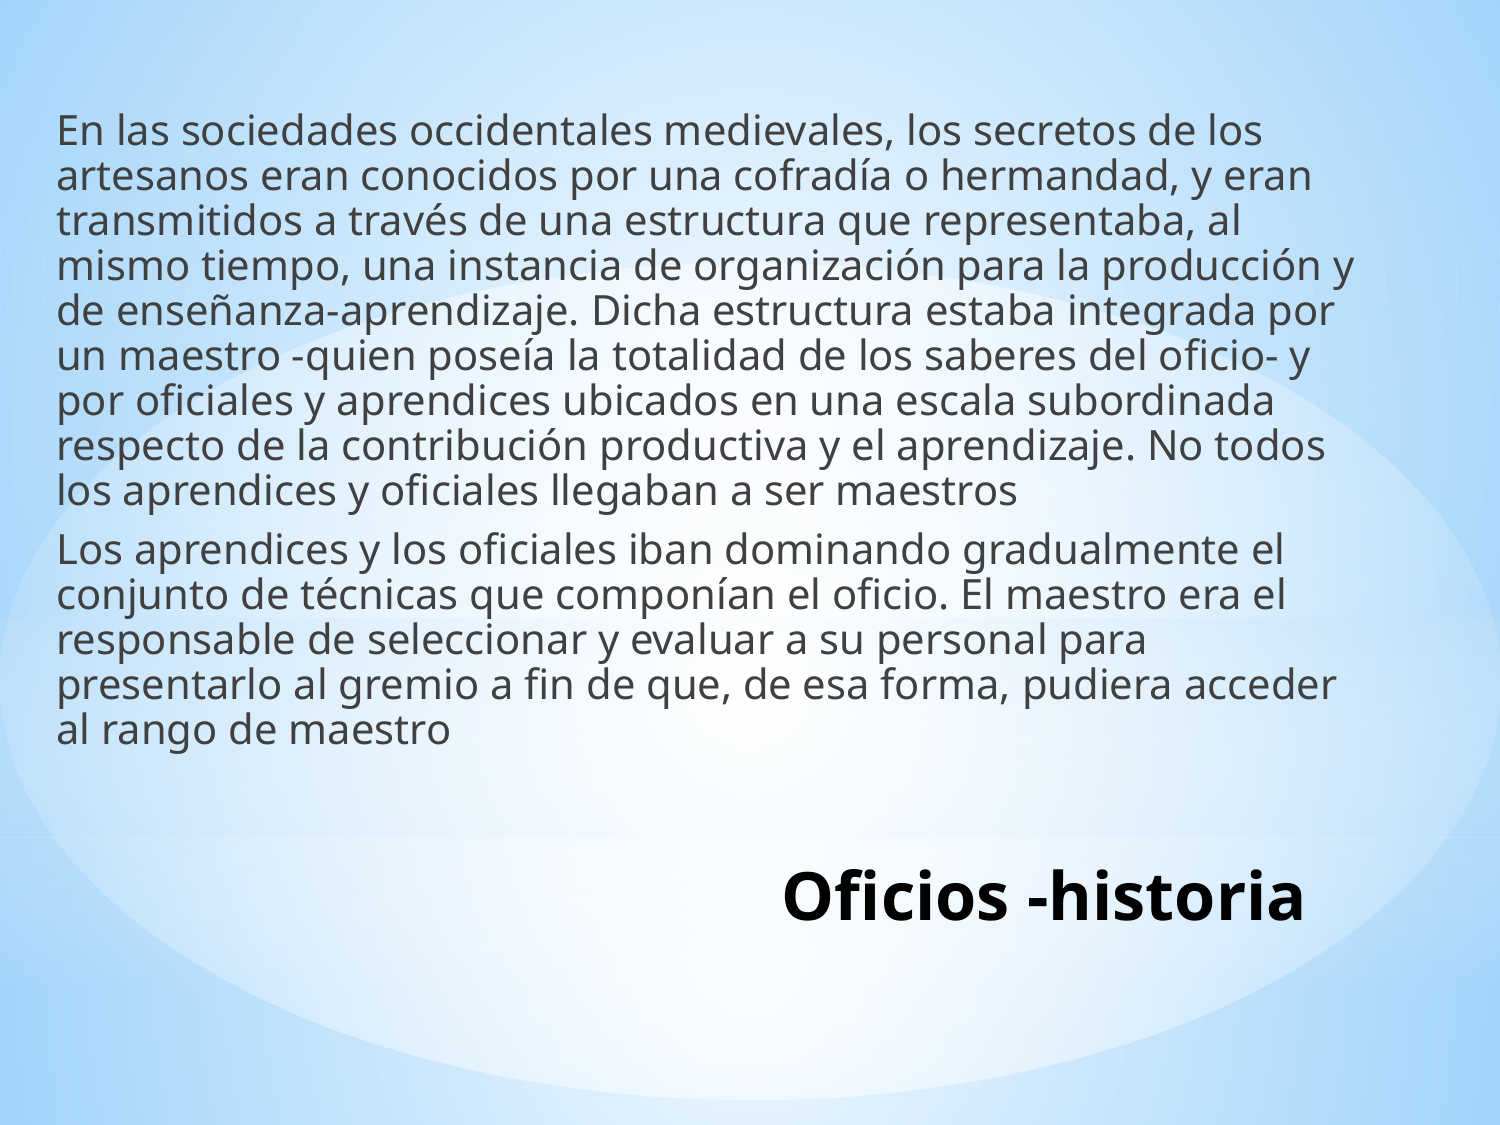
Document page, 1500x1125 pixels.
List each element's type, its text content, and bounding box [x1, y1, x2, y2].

list En las sociedades occidentales medievales, los secretos de los artesanos eran conocidos por una cofradía o hermandad, y eran transmitidos a través de una estructura que representaba, al mismo tiempo, una instancia de organización para la producción y de enseñanza-aprendizaje. Dicha estructura estaba integrada por un maestro -quien poseía la totalidad de los saberes del oficio- y por oficiales y aprendices ubicados en una escala subordinada respecto de la contribución productiva y el aprendizaje. No todos los aprendices y oficiales llegaban a ser maestros Los aprendices y los oficiales iban dominando gradualmente el conjunto de técnicas que componían el oficio. El maestro era el responsable de seleccionar y evaluar a su personal para presentarlo al gremio a fin de que, de esa forma, pudiera acceder al rango de maestro [41, 101, 1388, 805]
title Oficios -historia [253, 846, 1323, 940]
